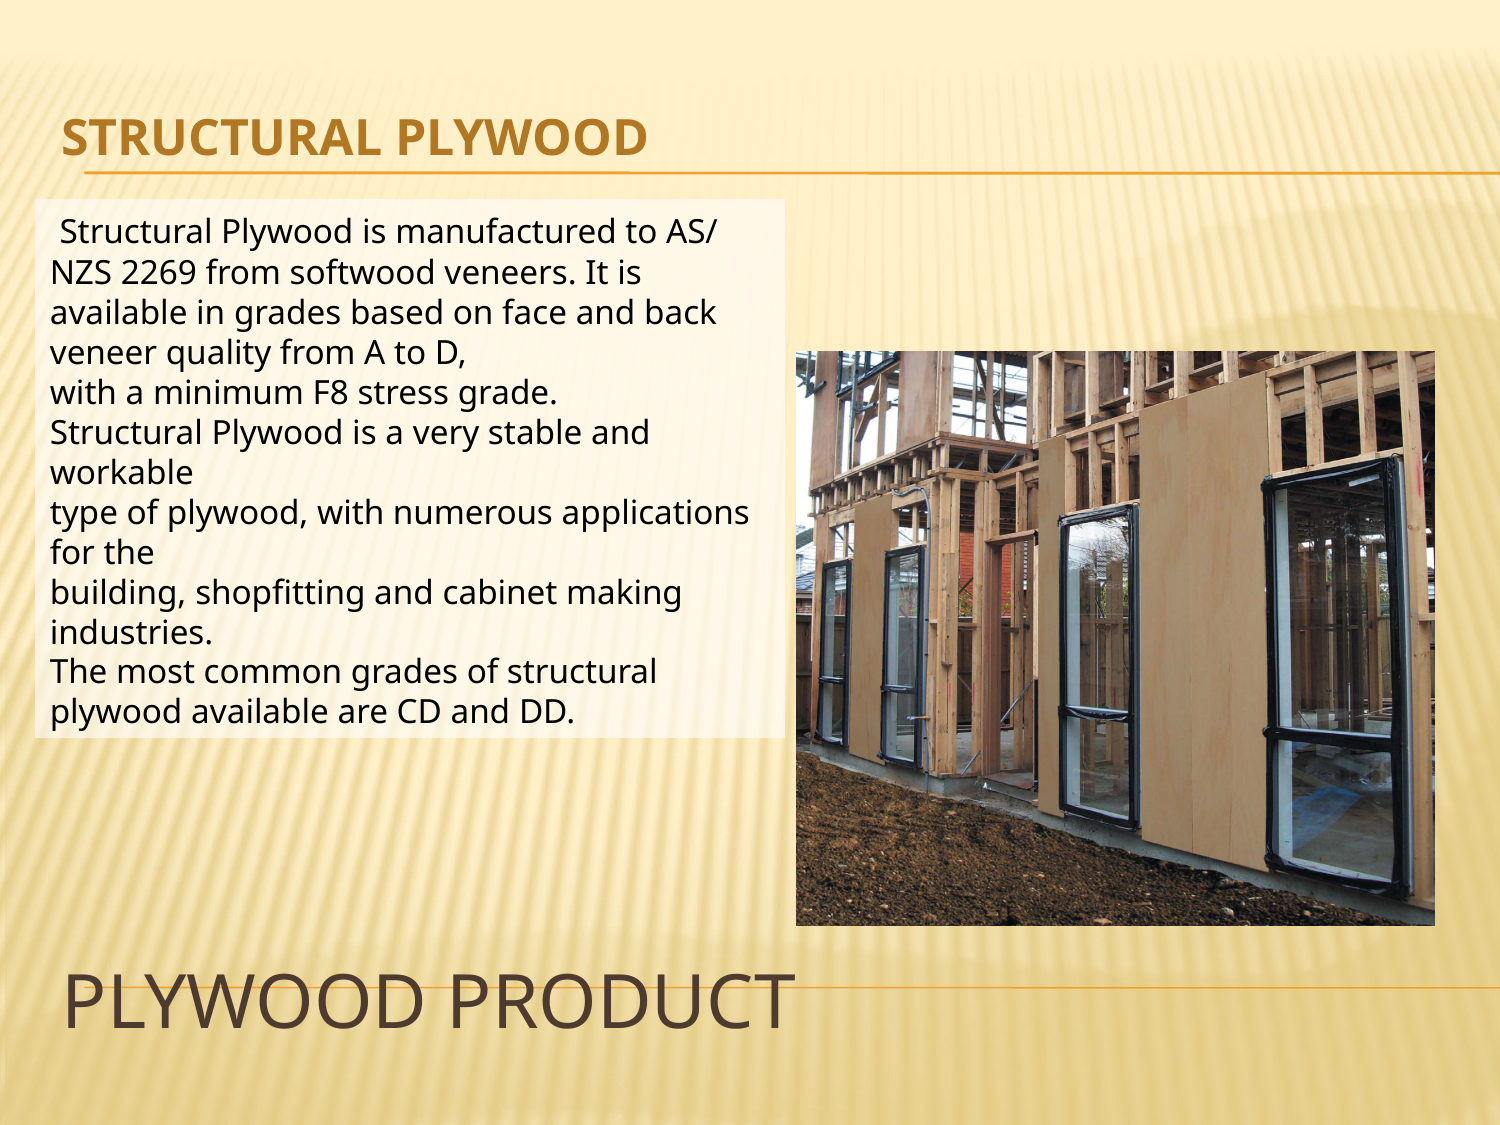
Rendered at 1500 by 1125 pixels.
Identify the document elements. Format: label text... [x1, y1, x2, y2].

text_box Structural Plywood is manufactured to AS/NZS 2269 from softwood veneers. It is available in grades based on face and back veneer quality from A to D, with a minimum F8 stress grade. Structural Plywood is a very stable and workable type of plywood, with numerous applications for the building, shopfitting and cabinet making industries. The most common grades of structural plywood available are CD and DD. [35, 199, 786, 738]
title Plywood product [46, 925, 1460, 1071]
list Structural Plywood [46, 109, 750, 199]
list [796, 351, 1435, 926]
